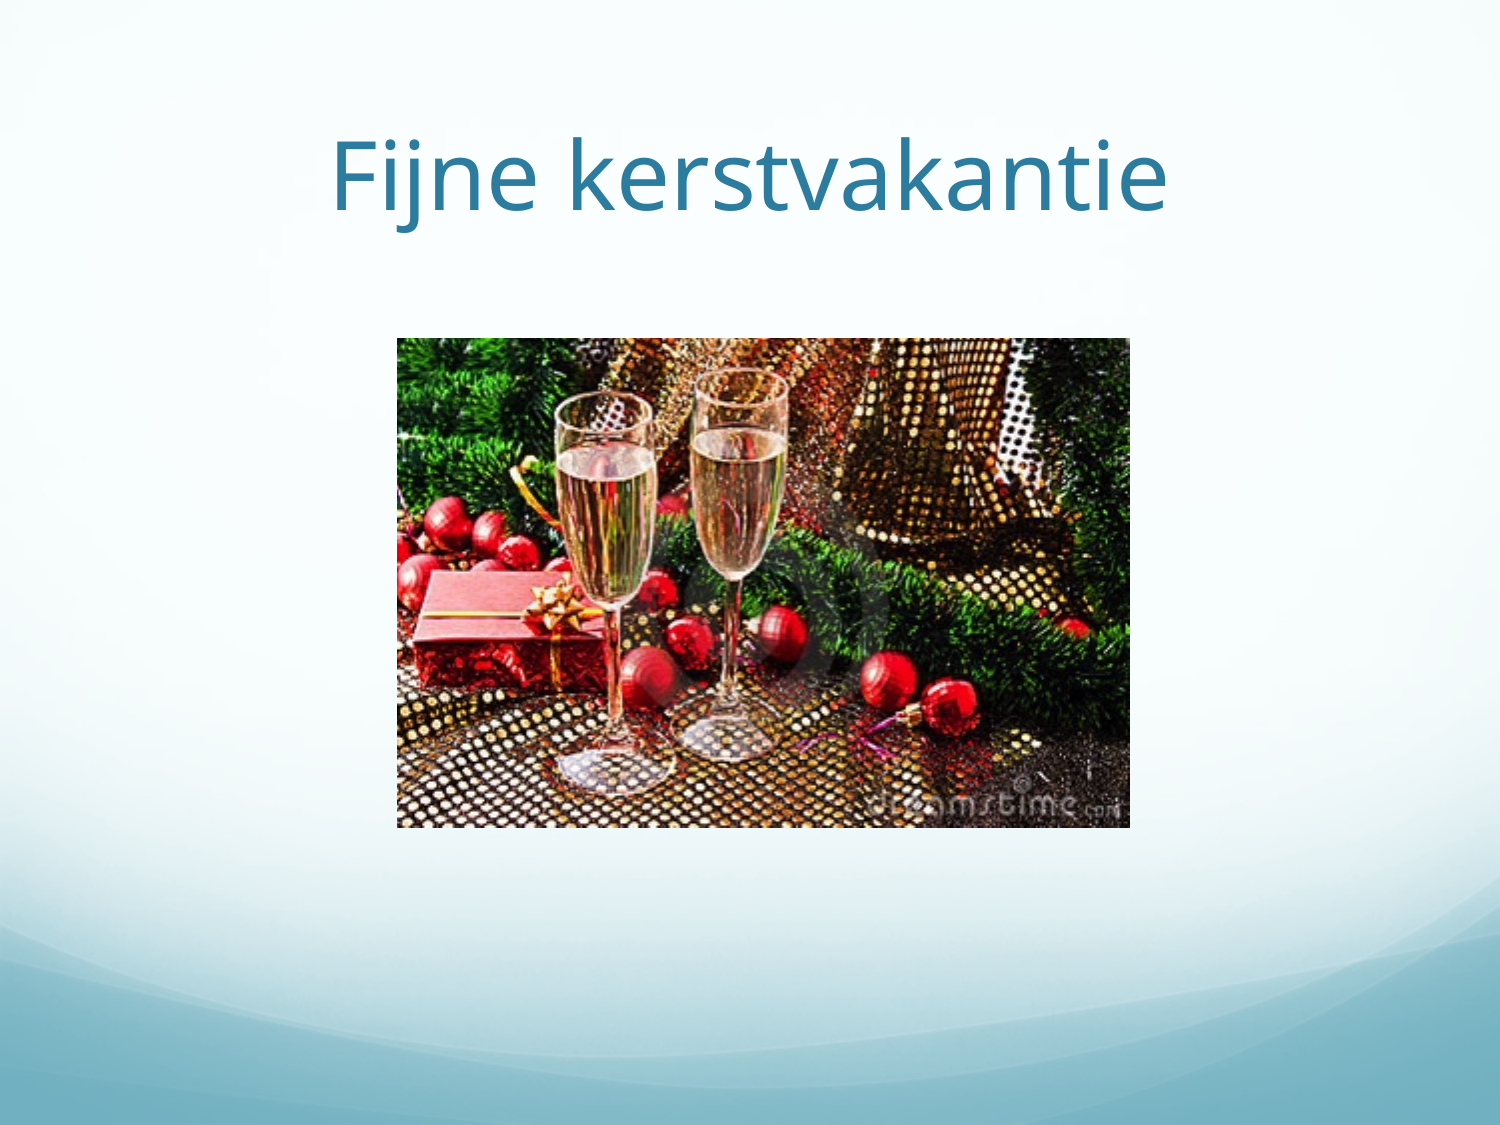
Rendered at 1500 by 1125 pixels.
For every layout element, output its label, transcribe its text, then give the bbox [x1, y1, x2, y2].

picture [396, 337, 1131, 828]
list [90, 262, 1410, 975]
title Fijne kerstvakantie [90, 17, 1410, 237]
